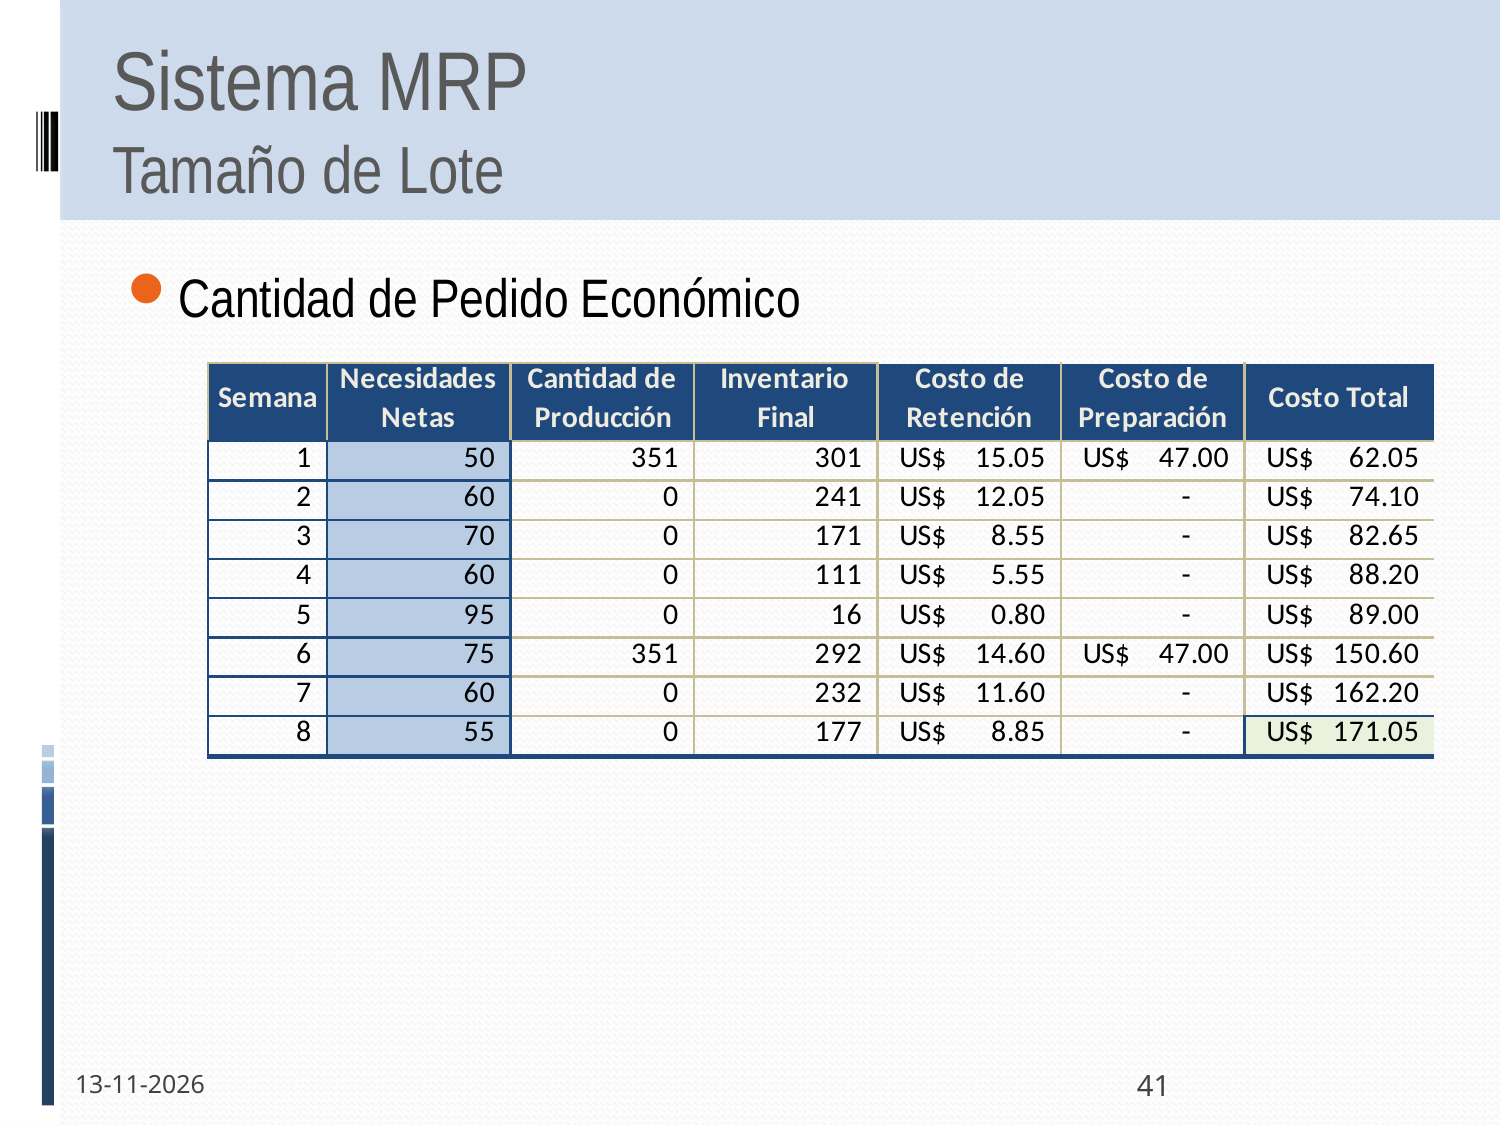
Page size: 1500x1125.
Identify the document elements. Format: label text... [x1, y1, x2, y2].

slide_number 41 [1045, 1046, 1171, 1107]
title Sistema MRP Tamaño de Lote [111, 18, 1436, 207]
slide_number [75, 1042, 243, 1103]
picture [206, 361, 1437, 799]
list Cantidad de Pedido Económico [111, 255, 1436, 1038]
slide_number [200, 364, 1436, 810]
